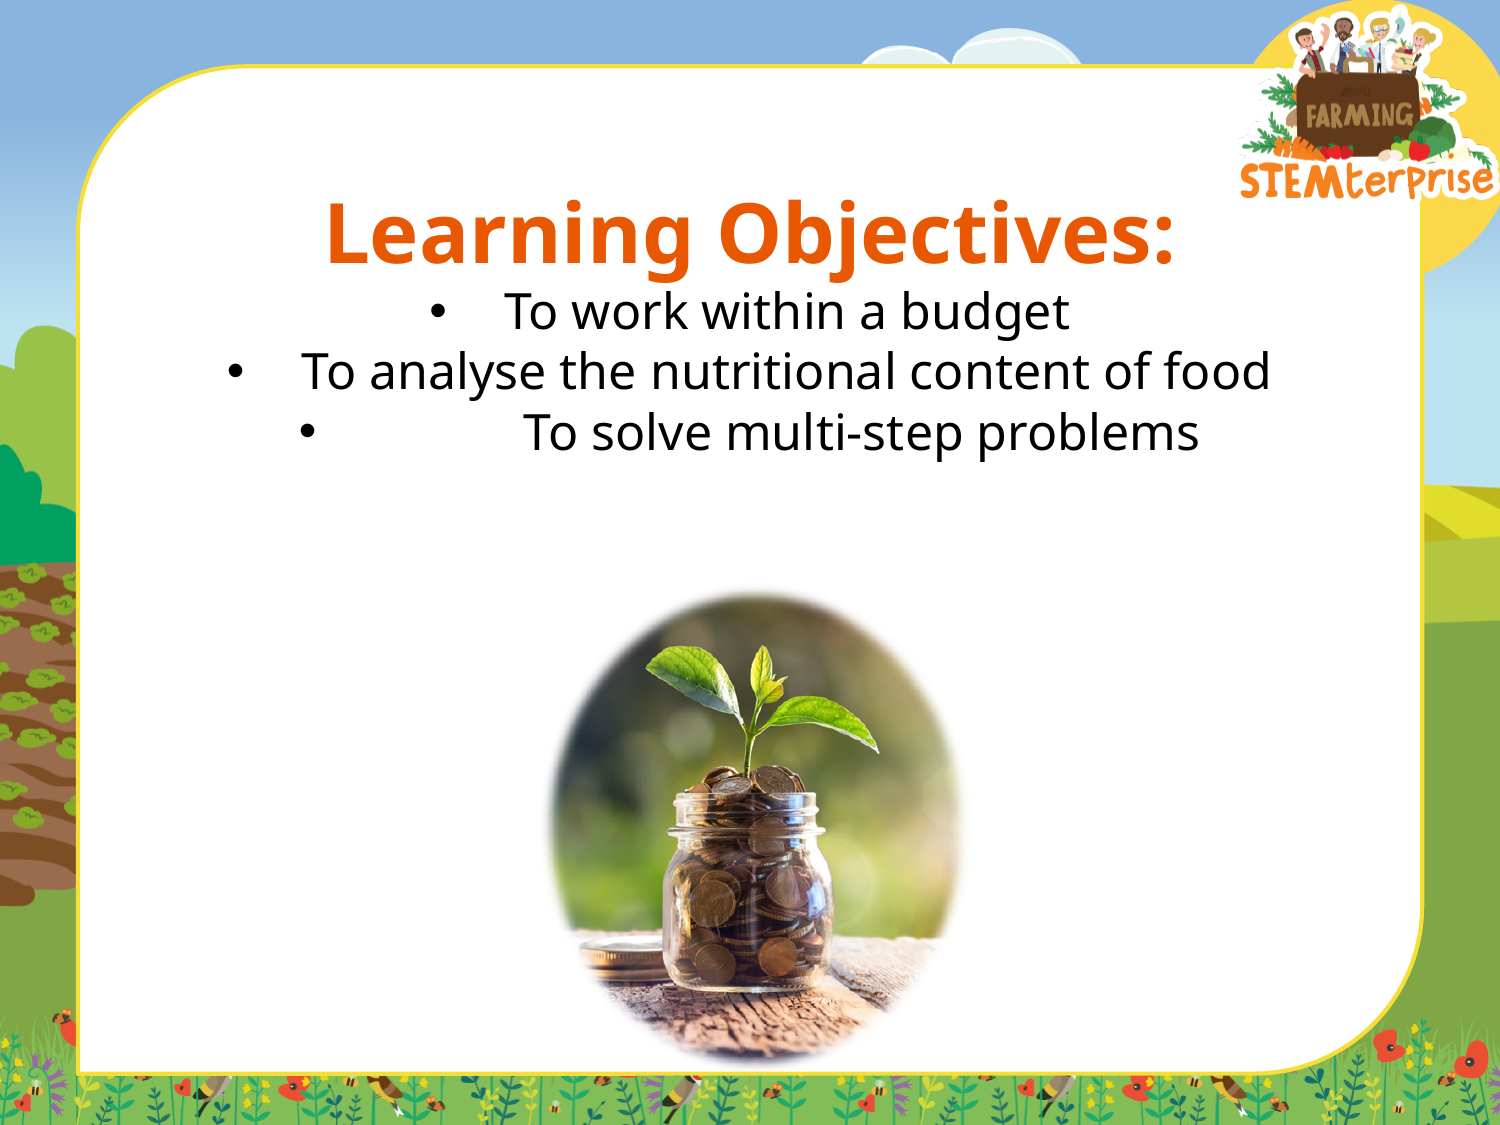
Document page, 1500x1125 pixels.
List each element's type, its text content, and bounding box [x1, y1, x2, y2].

text_box Learning Objectives: To work within a budget To analyse the nutritional content of food To solve multi-step problems [106, 172, 1394, 518]
text_box [75, 64, 1425, 1076]
picture [0, 0, 1500, 1125]
